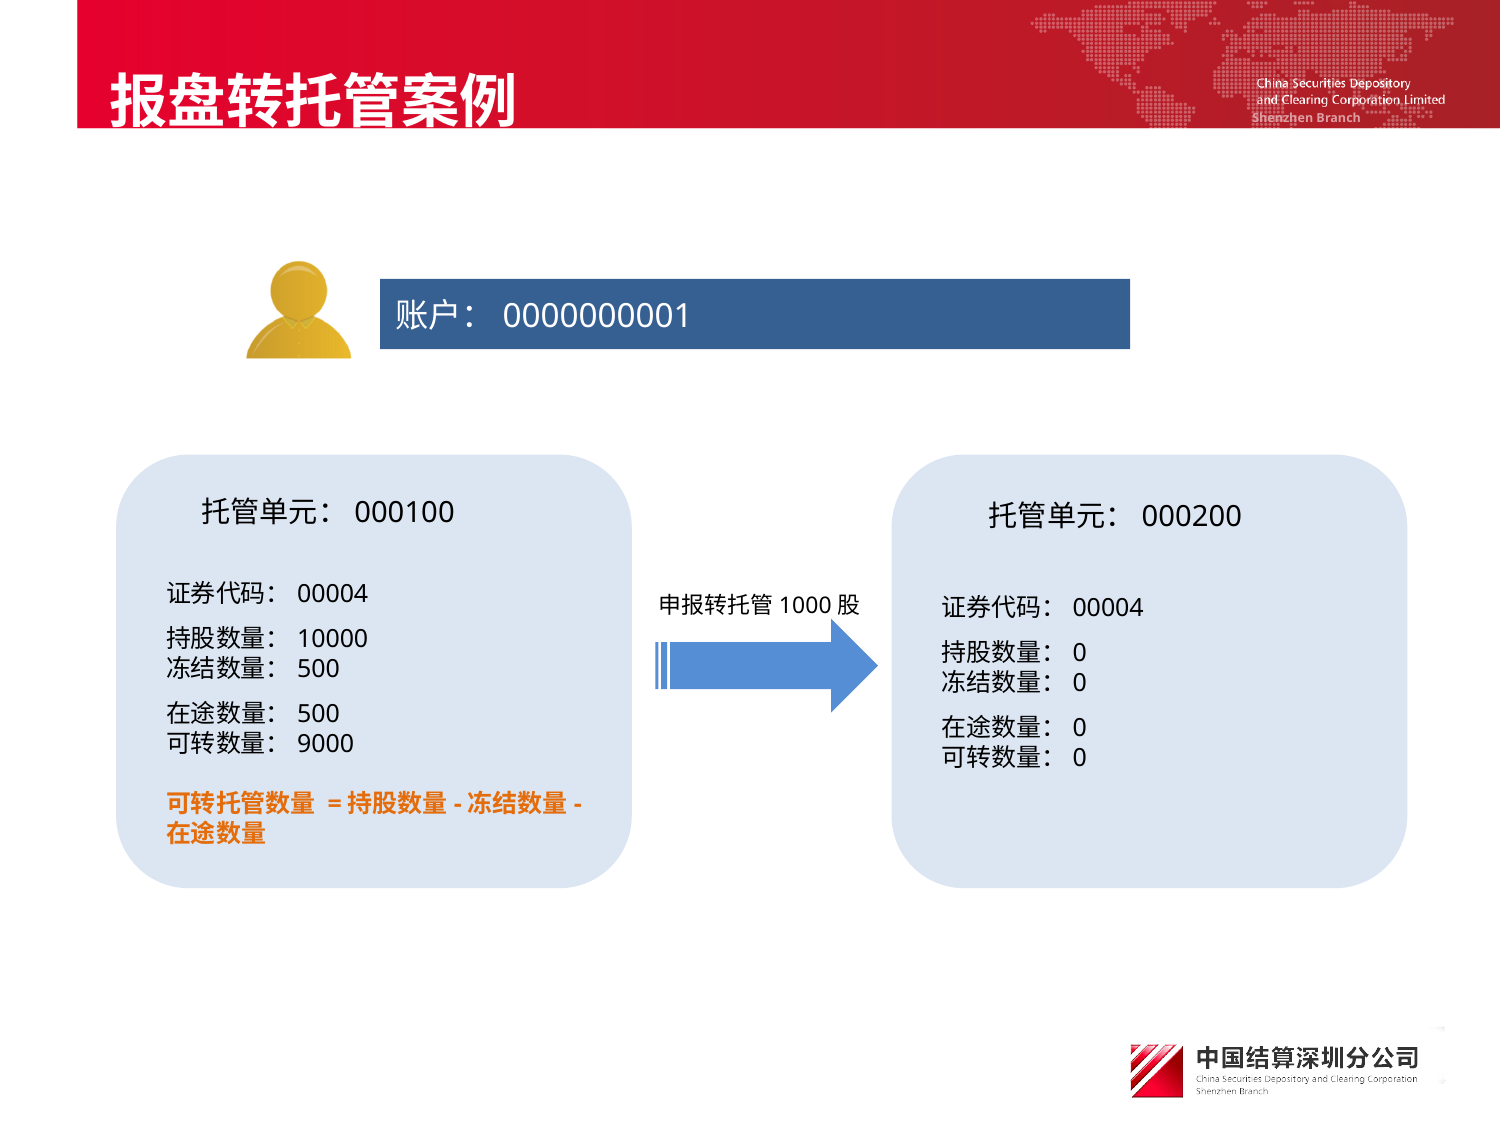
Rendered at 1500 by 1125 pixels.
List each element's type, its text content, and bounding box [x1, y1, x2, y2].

text_box [653, 626, 881, 715]
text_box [115, 454, 632, 889]
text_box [891, 454, 1408, 889]
text_box 账户：0000000001 [378, 277, 1132, 351]
text_box 报盘转托管案例 [95, 42, 1282, 142]
text_box 申报转托管1000股 [643, 583, 879, 626]
picture [0, 0, 1500, 1125]
